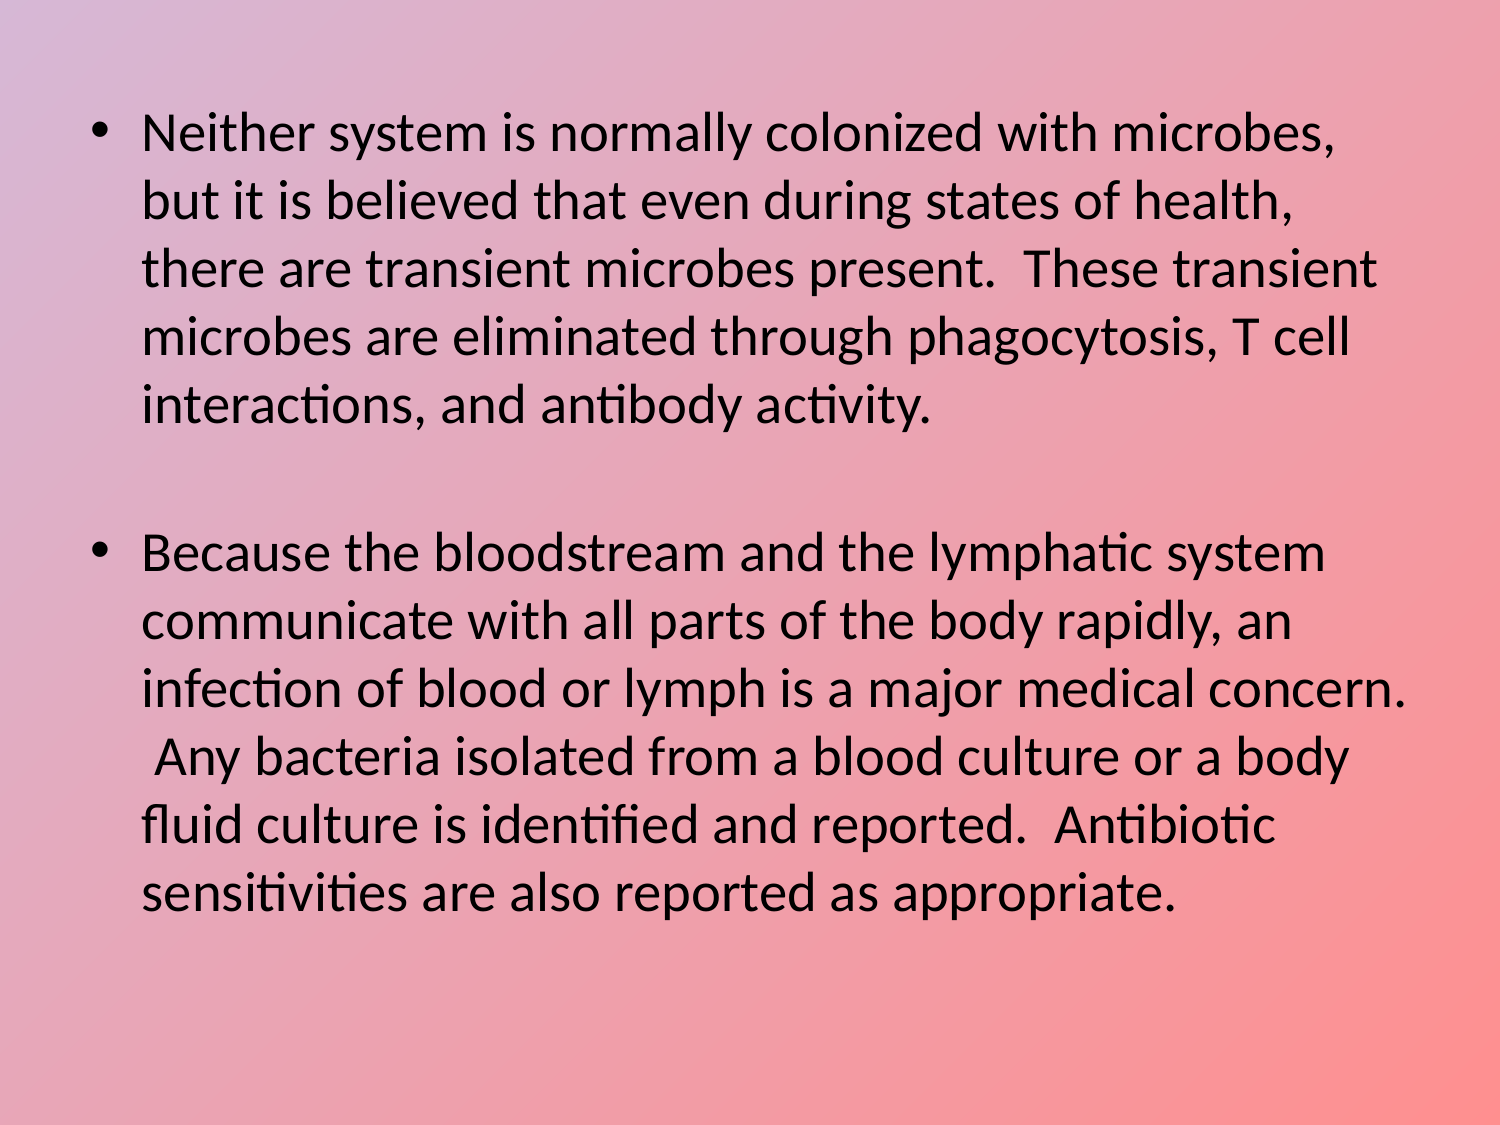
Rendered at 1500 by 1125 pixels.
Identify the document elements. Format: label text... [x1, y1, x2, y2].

list Neither system is normally colonized with microbes, but it is believed that even during states of health, there are transient microbes present. These transient microbes are eliminated through phagocytosis, T cell interactions, and antibody activity. Because the bloodstream and the lymphatic system communicate with all parts of the body rapidly, an infection of blood or lymph is a major medical concern. Any bacteria isolated from a blood culture or a body fluid culture is identified and reported. Antibiotic sensitivities are also reported as appropriate. [75, 87, 1425, 1005]
